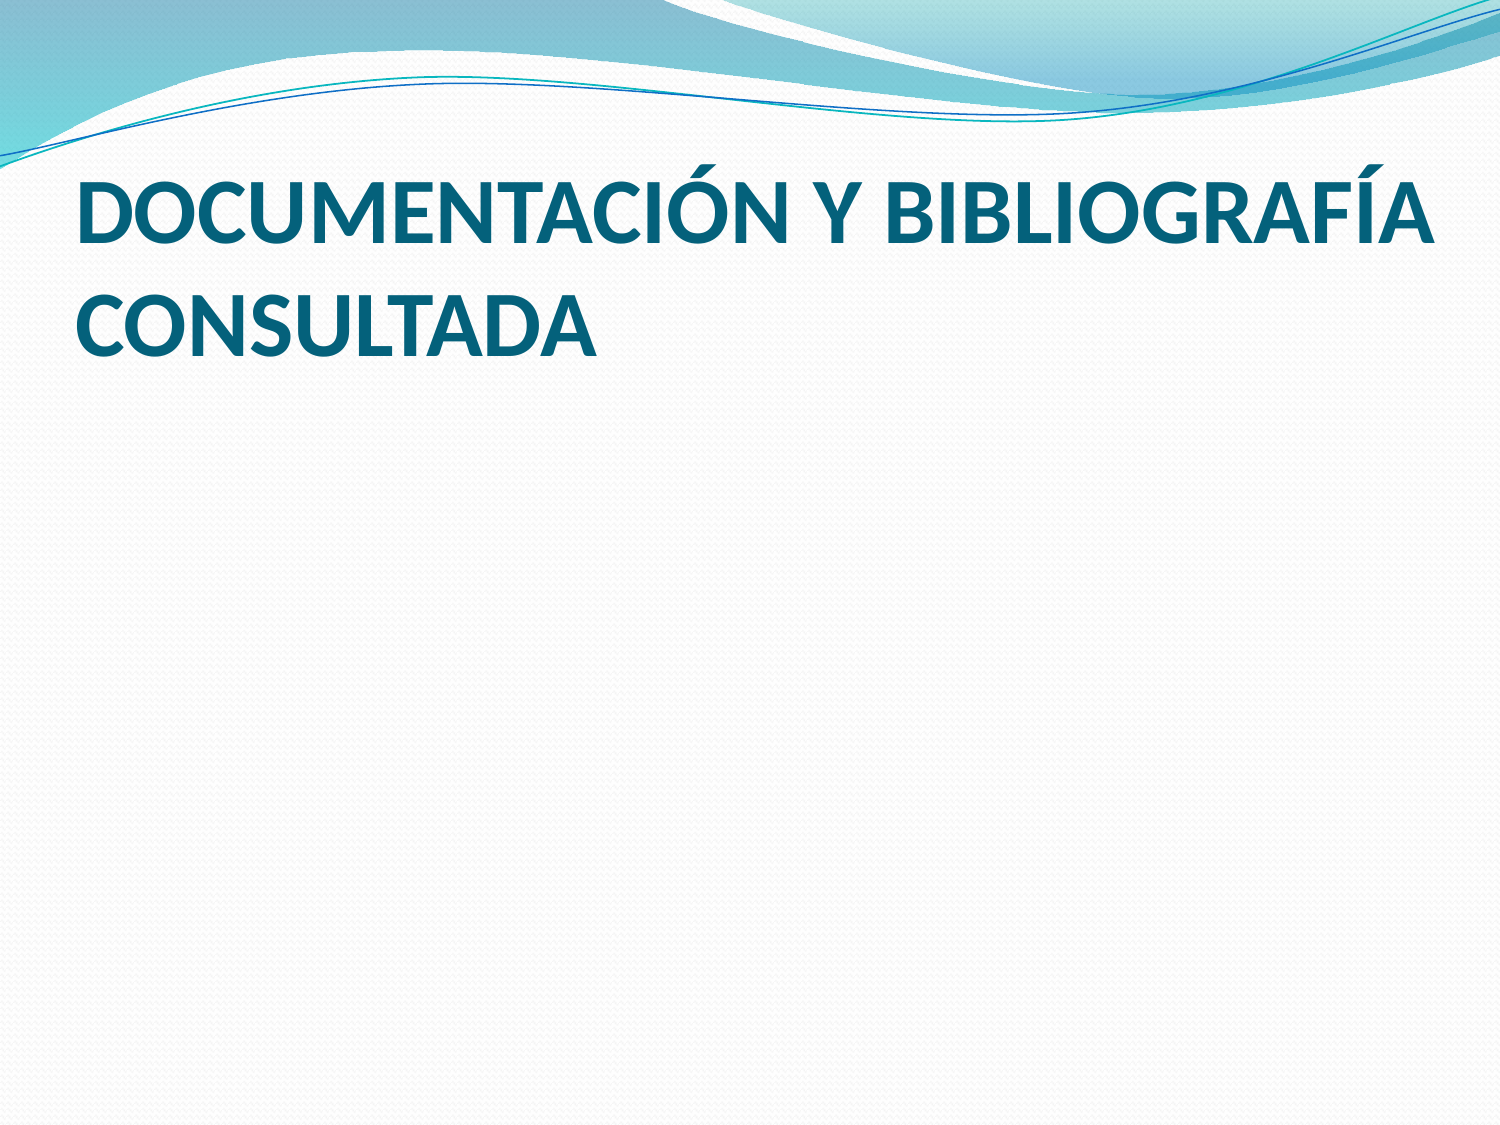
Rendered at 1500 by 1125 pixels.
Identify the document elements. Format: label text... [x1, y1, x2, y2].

title DOCUMENTACIÓN Y BIBLIOGRAFÍA CONSULTADA [75, 140, 1438, 375]
